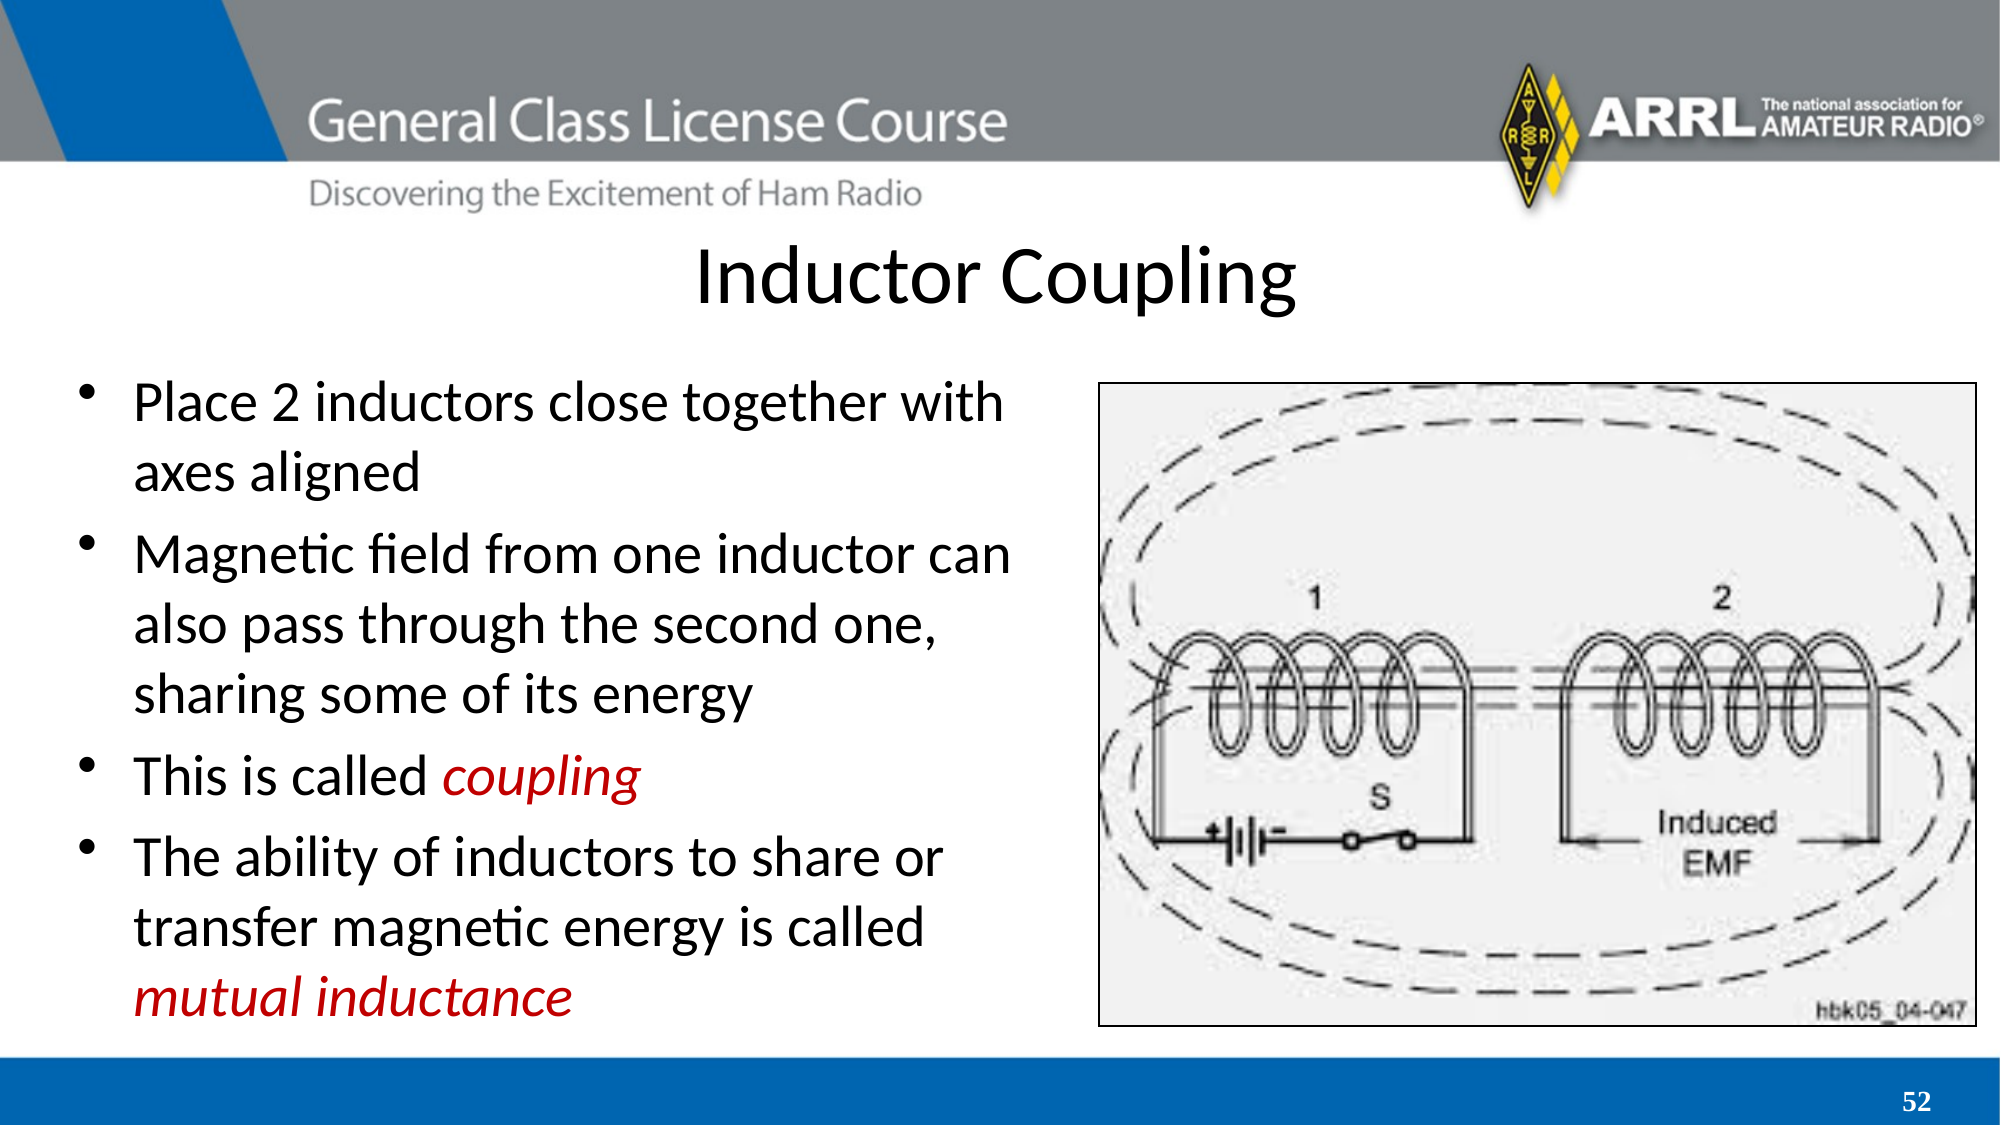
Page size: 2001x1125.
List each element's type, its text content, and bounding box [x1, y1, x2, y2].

title Inductor Coupling [96, 212, 1897, 356]
list Place 2 inductors close together with axes aligned Magnetic field from one inductor can also pass through the second one, sharing some of its energy This is called coupling The ability of inductors to share or transfer magnetic energy is called mutual inductance [62, 355, 1050, 1075]
picture [0, 0, 2001, 1125]
